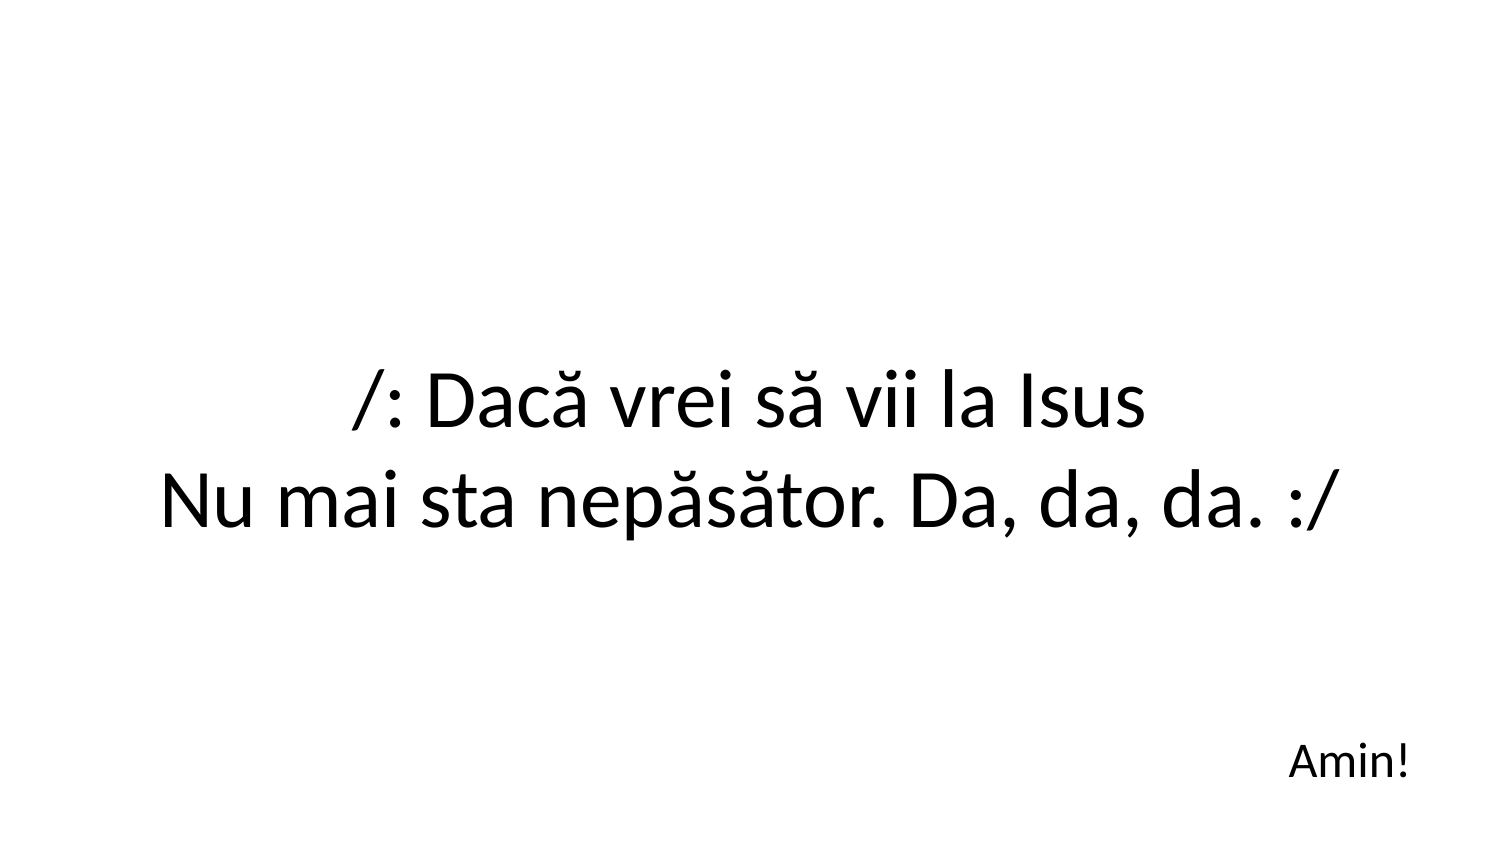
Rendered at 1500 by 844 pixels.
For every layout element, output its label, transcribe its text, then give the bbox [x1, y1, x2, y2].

text_box Amin! [1273, 674, 1427, 795]
text_box /: Dacă vrei să vii la Isus Nu mai sta nepăsător. Da, da, da. :/ [144, 292, 1356, 552]
